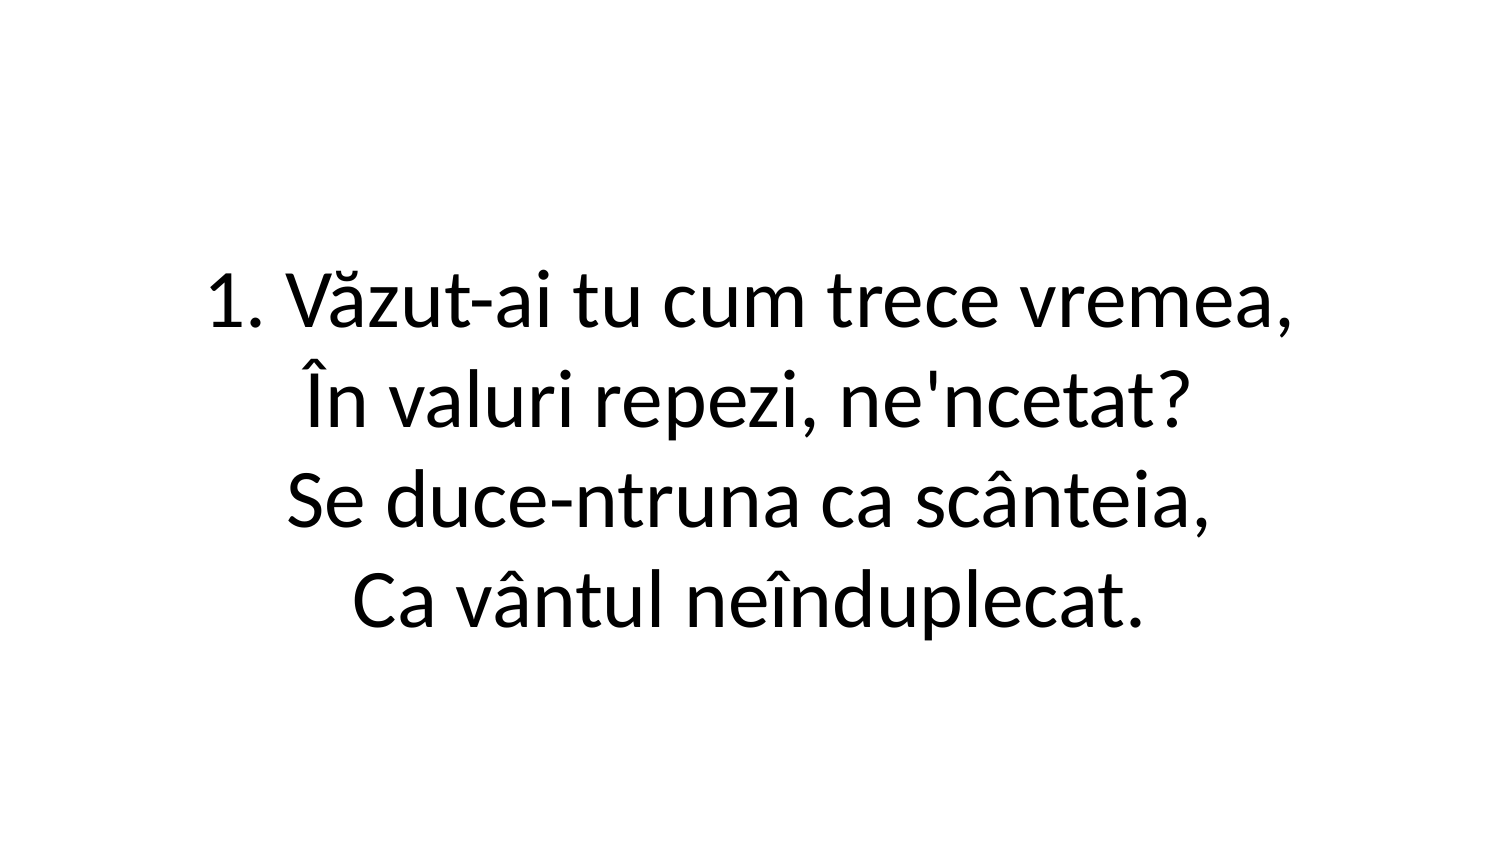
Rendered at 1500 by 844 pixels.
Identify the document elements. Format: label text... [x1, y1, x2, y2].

text_box 1. Văzut-ai tu cum trece vremea, În valuri repezi, ne'ncetat? Se duce-ntruna ca scânteia, Ca vântul neînduplecat. [188, 192, 1312, 652]
